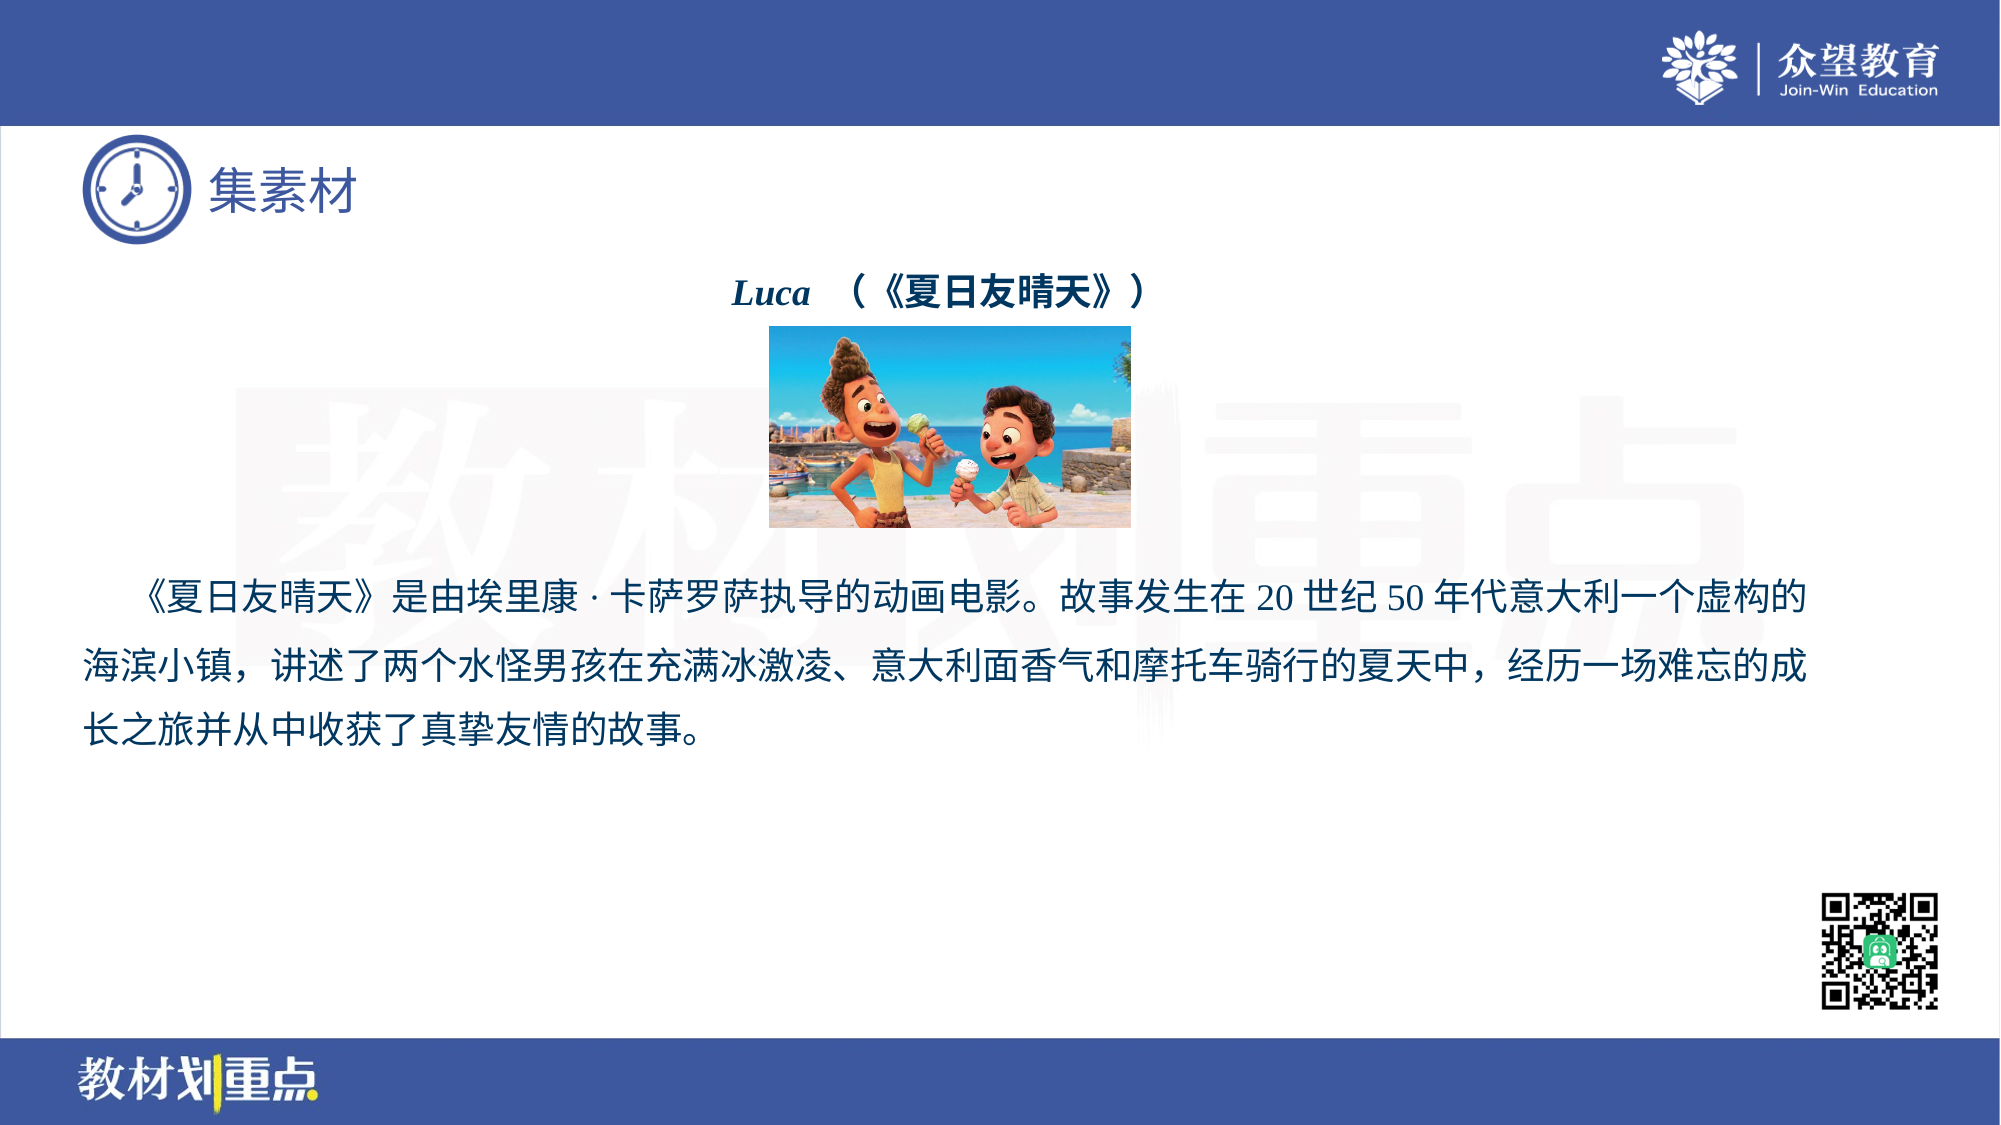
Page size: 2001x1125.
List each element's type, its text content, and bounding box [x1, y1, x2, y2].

text_box 《夏日友晴天》是由埃里康·卡萨罗萨执导的动画电影。故事发生在20世纪50年代意大利一个虚构的 海滨小镇，讲述了两个水怪男孩在充满冰激凌、意大利面香气和摩托车骑行的夏天中，经历一场难忘的成 长之旅并从中收获了真挚友情的故事。 [82, 549, 1817, 746]
picture [0, 0, 2000, 1125]
text_box Luca （《夏日友晴天》） [82, 248, 1817, 306]
